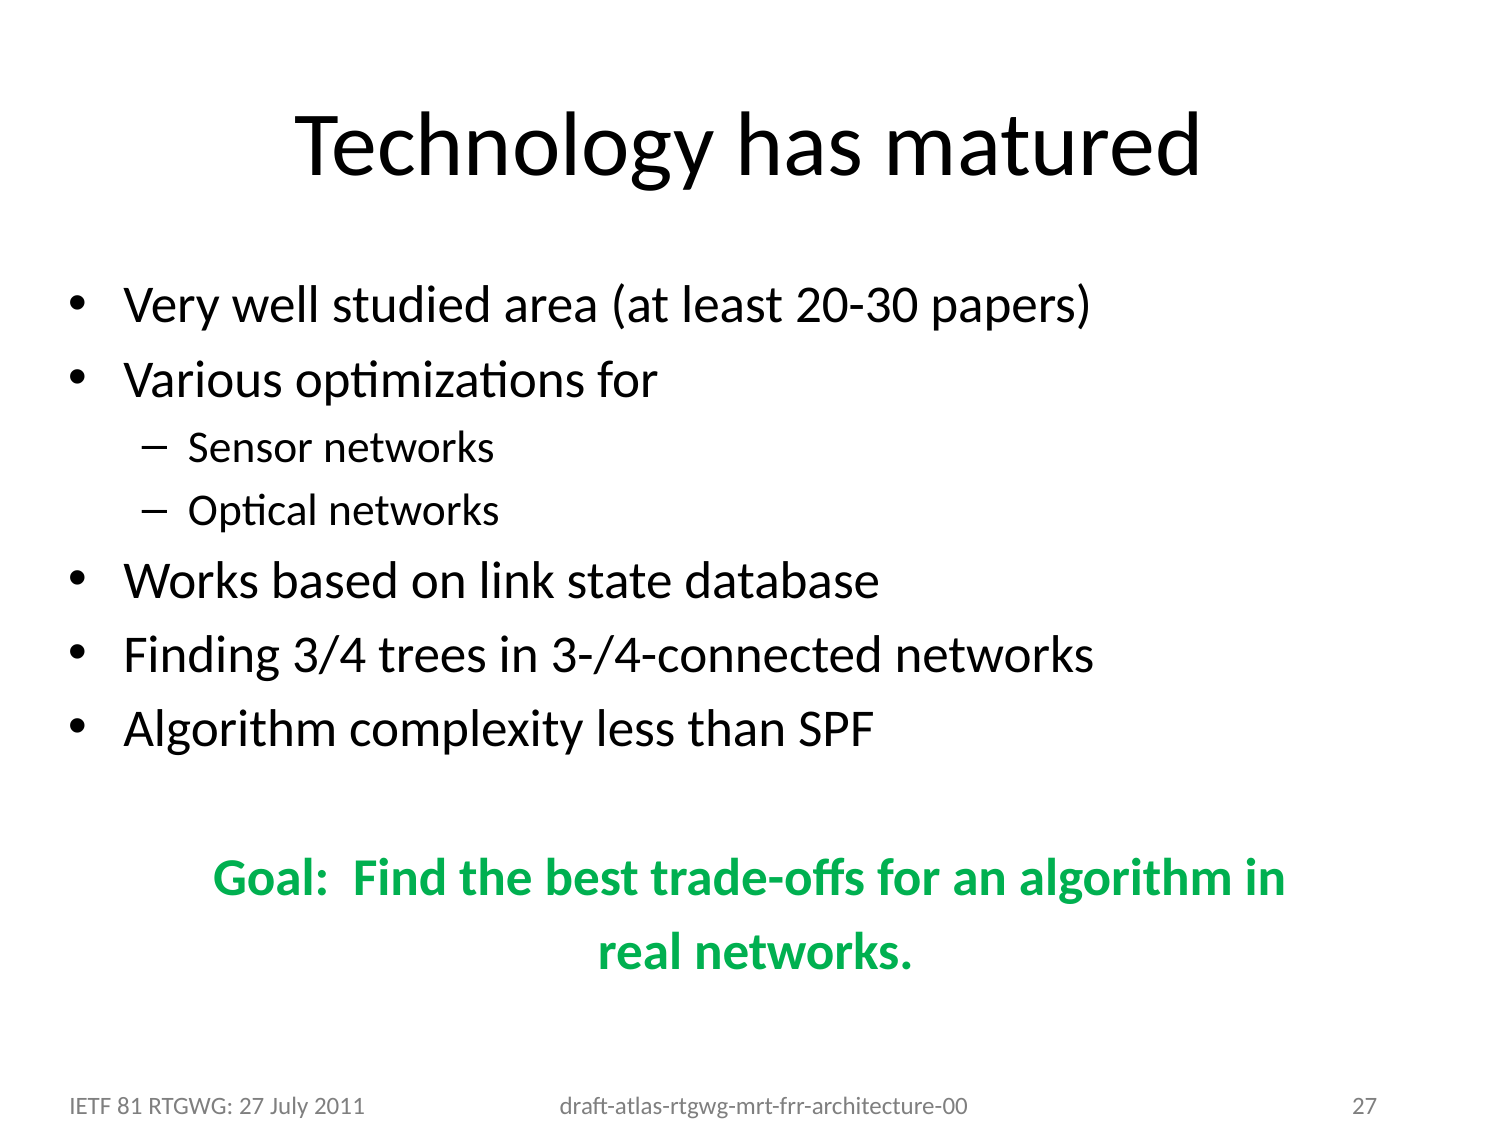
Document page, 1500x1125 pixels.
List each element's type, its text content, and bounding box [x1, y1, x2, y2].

list Very well studied area (at least 20-30 papers) Various optimizations for Sensor networks Optical networks Works based on link state database Finding 3/4 trees in 3-/4-connected networks Algorithm complexity less than SPF Goal: Find the best trade-offs for an algorithm in real networks. [53, 262, 1459, 988]
title Technology has matured [75, 45, 1425, 233]
